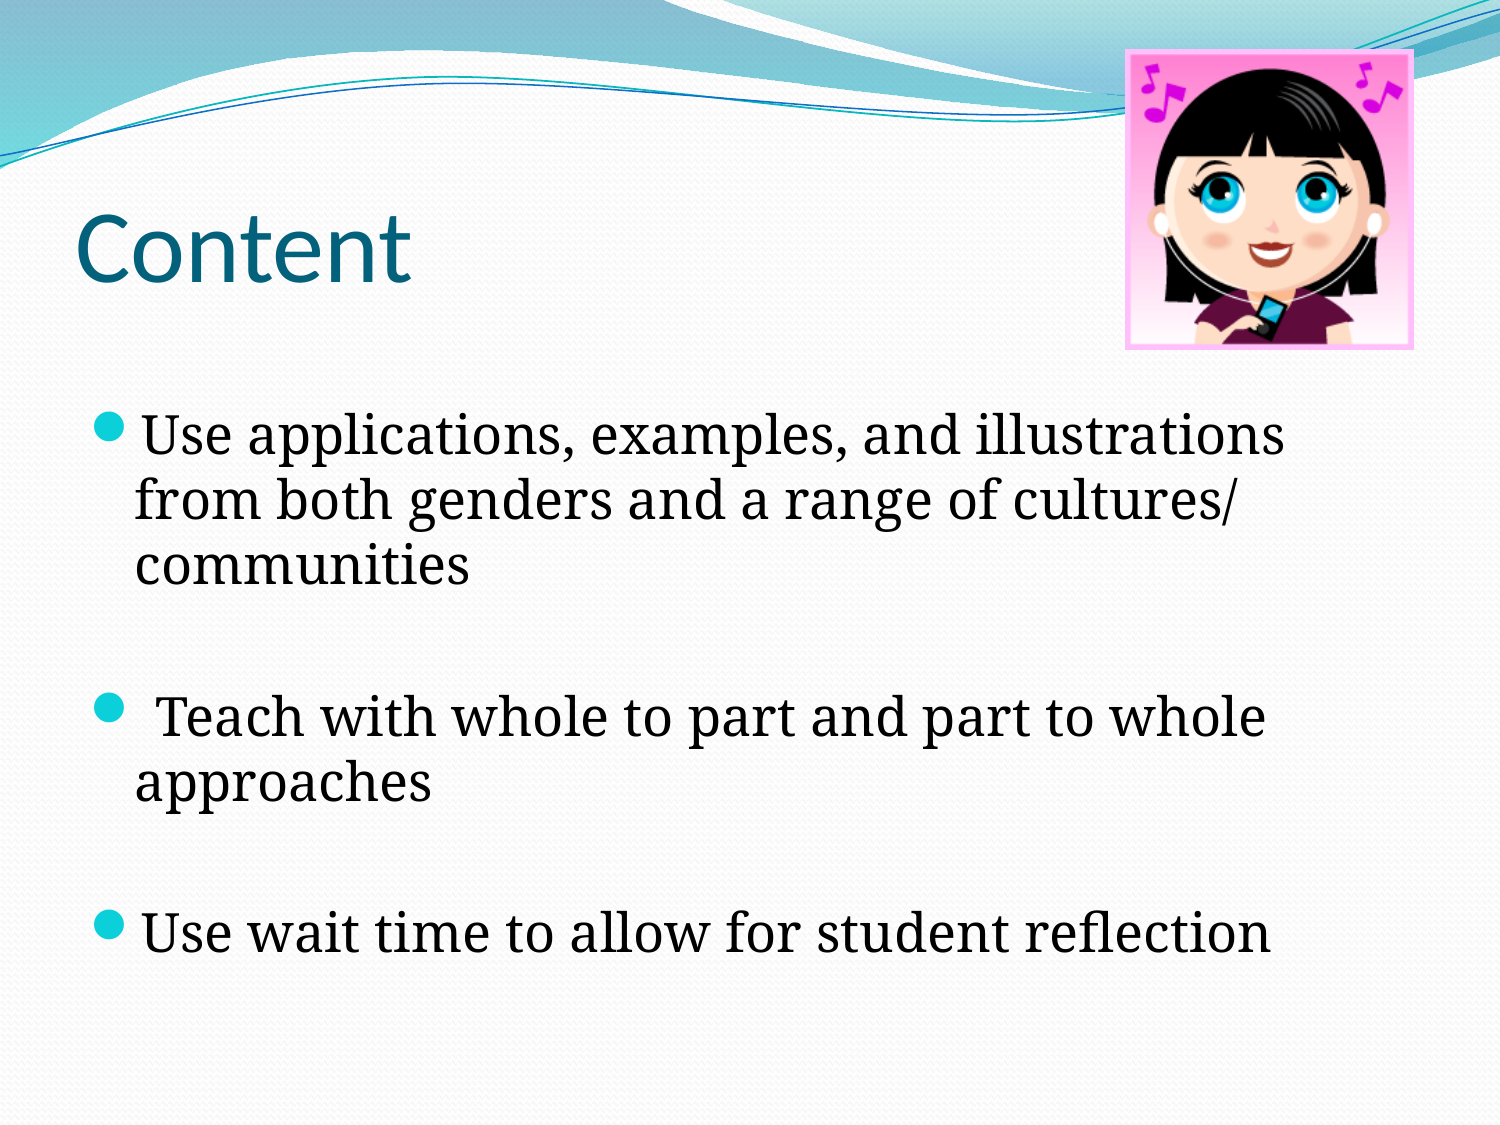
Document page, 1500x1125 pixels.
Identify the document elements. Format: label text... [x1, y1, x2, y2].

title Content [1420, 115, 1425, 303]
title Content [75, 115, 1117, 303]
list Use applications, examples, and illustrations from both genders and a range of cultures/ communities Teach with whole to part and part to whole approaches Use wait time to allow for student reflection [75, 317, 1425, 1038]
picture [1124, 49, 1415, 351]
